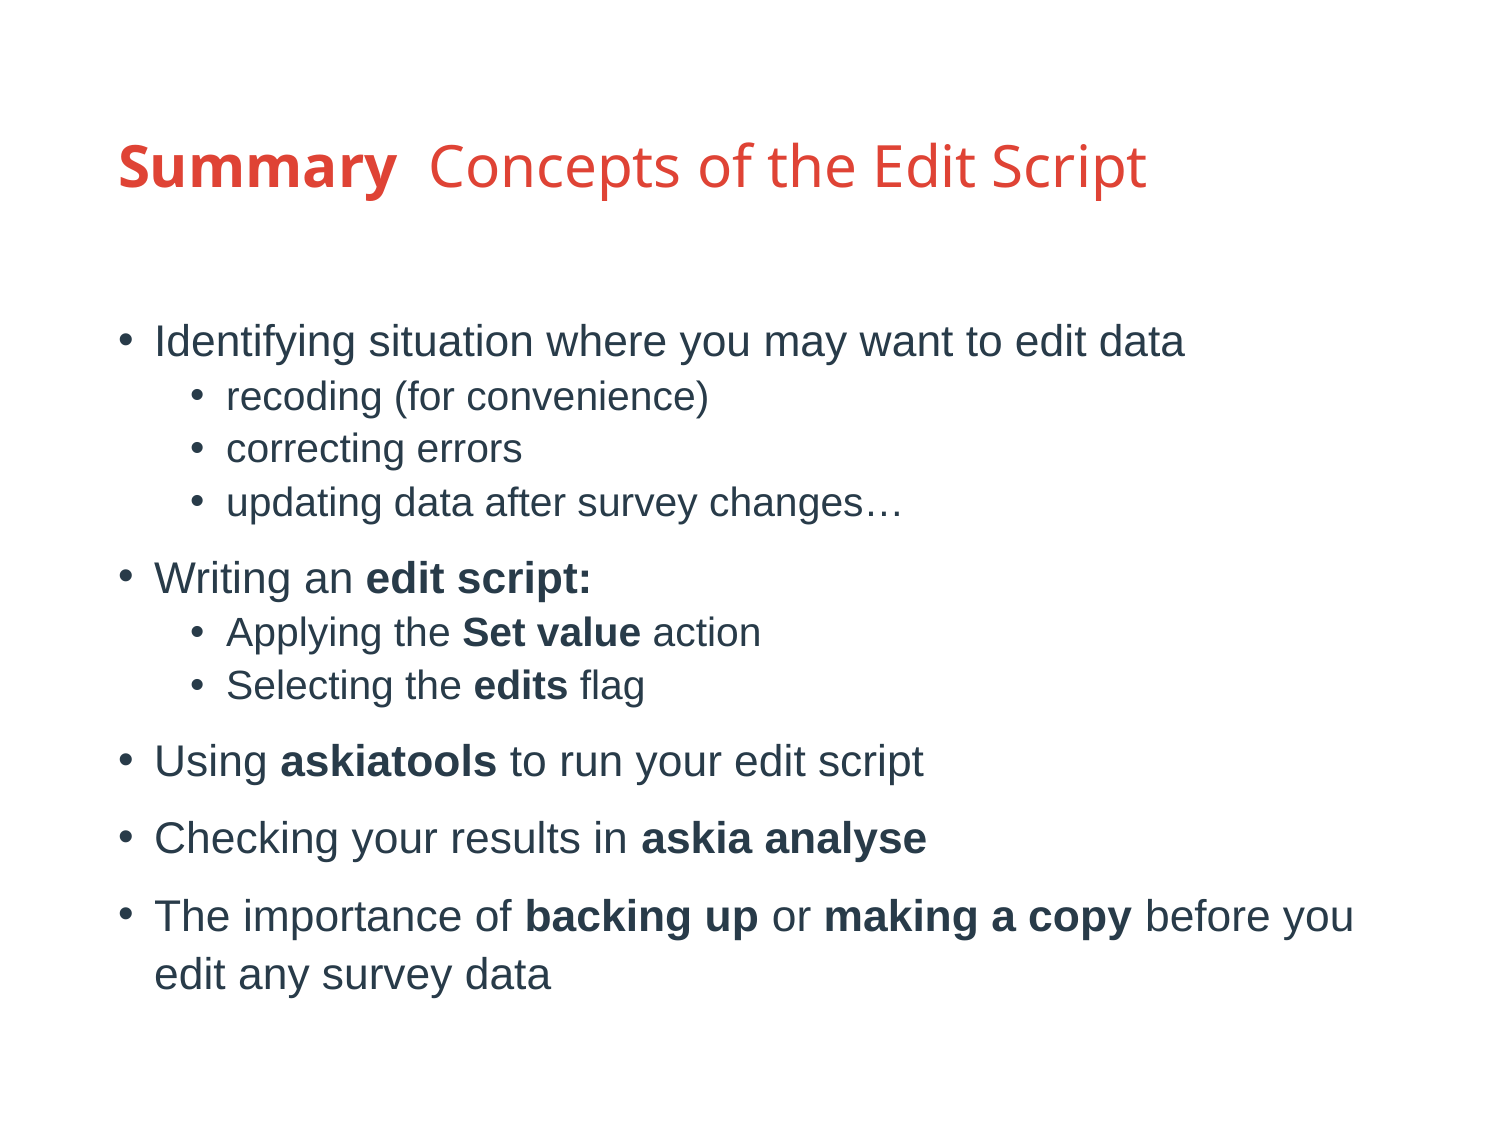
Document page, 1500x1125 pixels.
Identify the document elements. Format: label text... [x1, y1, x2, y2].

title Summary Concepts of the Edit Script [103, 59, 1397, 278]
list Identifying situation where you may want to edit data recoding (for convenience) correcting errors updating data after survey changes… Writing an edit script: Applying the Set value action Selecting the edits flag Using askiatools to run your edit script Checking your results in askia analyse The importance of backing up or making a copy before you edit any survey data [103, 299, 1397, 1014]
